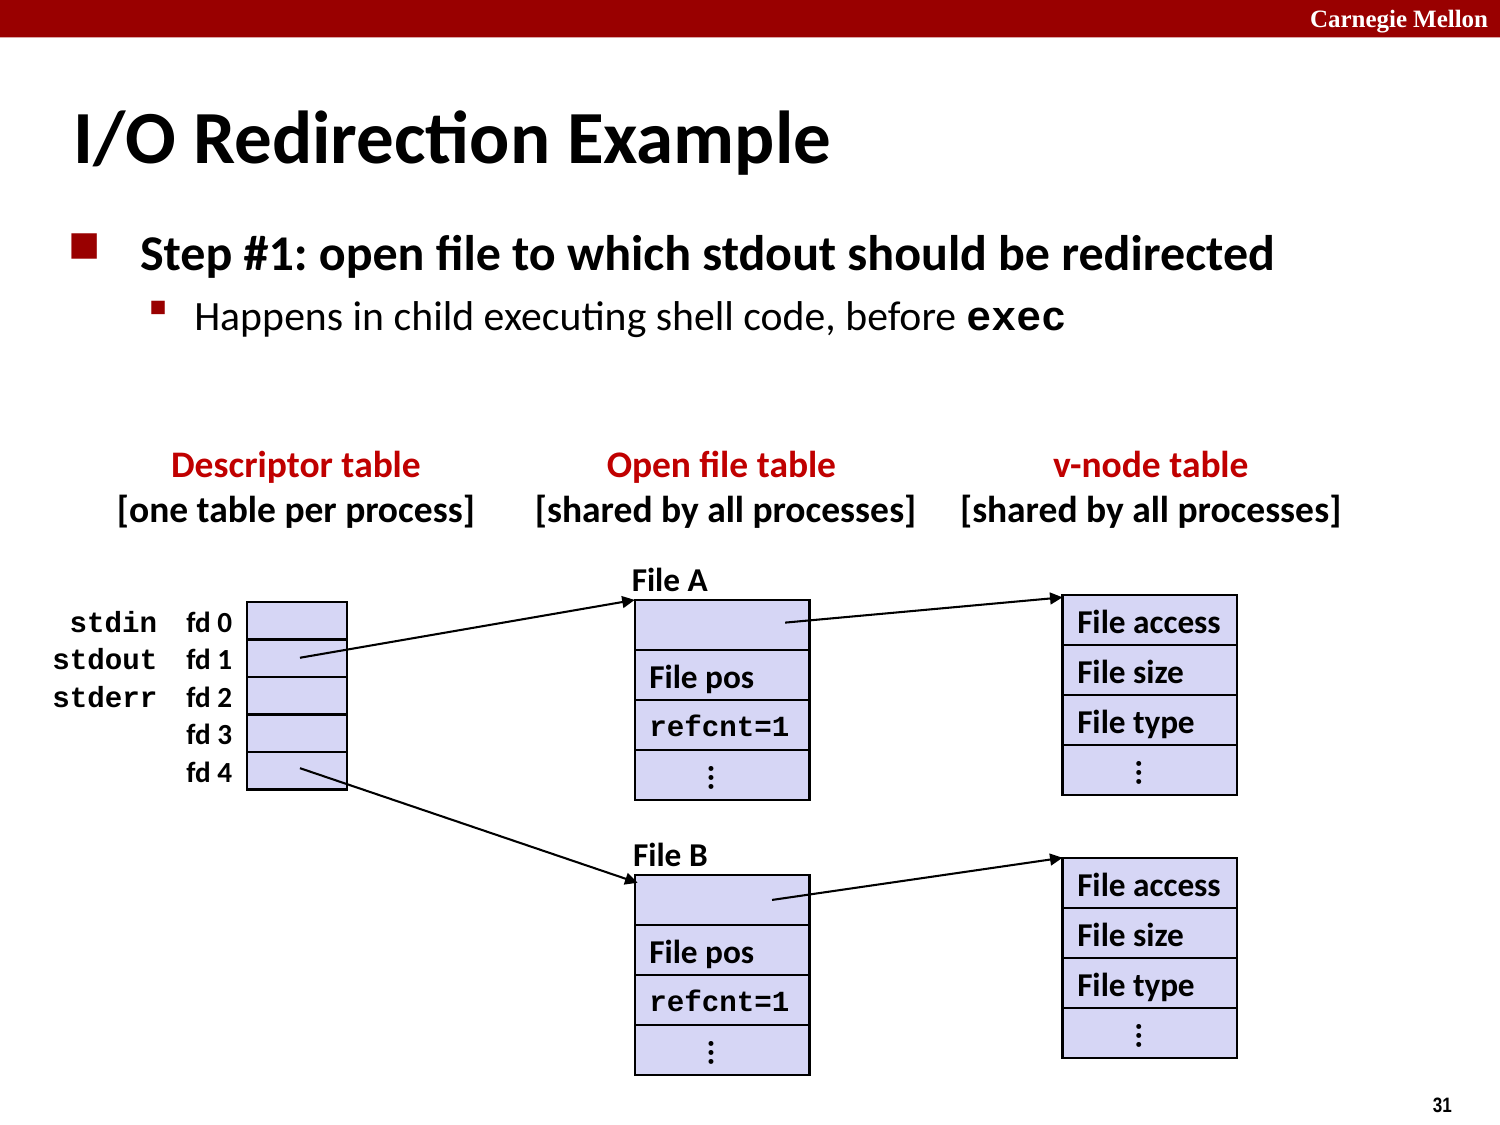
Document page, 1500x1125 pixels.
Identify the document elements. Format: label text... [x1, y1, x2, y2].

text_box File pos [634, 925, 810, 975]
text_box File A [617, 550, 724, 605]
text_box File size [1062, 645, 1238, 695]
text_box v-node table [shared by all processes] [945, 433, 1357, 538]
text_box [248, 602, 348, 639]
text_box fd 3 [147, 714, 248, 752]
text_box refcnt=1 [634, 699, 810, 750]
text_box [634, 600, 810, 650]
text_box stderr [37, 683, 173, 721]
text_box File B [618, 825, 723, 880]
text_box ... [1062, 1008, 1238, 1058]
text_box File pos [634, 650, 810, 699]
text_box stdin [54, 595, 173, 646]
text_box File size [1062, 907, 1238, 957]
title I/O Redirection Example [58, 71, 1305, 197]
text_box File type [1062, 957, 1238, 1008]
text_box fd 1 [173, 639, 248, 677]
text_box Open file table [shared by all processes] [520, 433, 932, 538]
text_box ... [634, 1025, 810, 1075]
text_box [772, 853, 1063, 901]
text_box ... [634, 750, 810, 800]
list Step #1: open file to which stdout should be redirected Happens in child executing shell code, before exec [57, 212, 1460, 376]
text_box Descriptor table [one table per process] [101, 433, 491, 538]
text_box refcnt=1 [634, 975, 810, 1025]
text_box [623, 880, 638, 885]
text_box [634, 875, 810, 925]
text_box stdout [37, 633, 173, 683]
text_box fd 0 [173, 602, 248, 639]
text_box [785, 592, 1062, 623]
text_box fd 2 [173, 677, 248, 714]
text_box ... [1062, 746, 1238, 796]
text_box [248, 677, 348, 714]
text_box [248, 752, 348, 790]
text_box [248, 714, 348, 752]
text_box File access [1062, 595, 1238, 645]
text_box File type [1062, 695, 1238, 746]
text_box File access [1062, 857, 1238, 907]
text_box [248, 639, 348, 677]
text_box fd 4 [147, 752, 248, 790]
